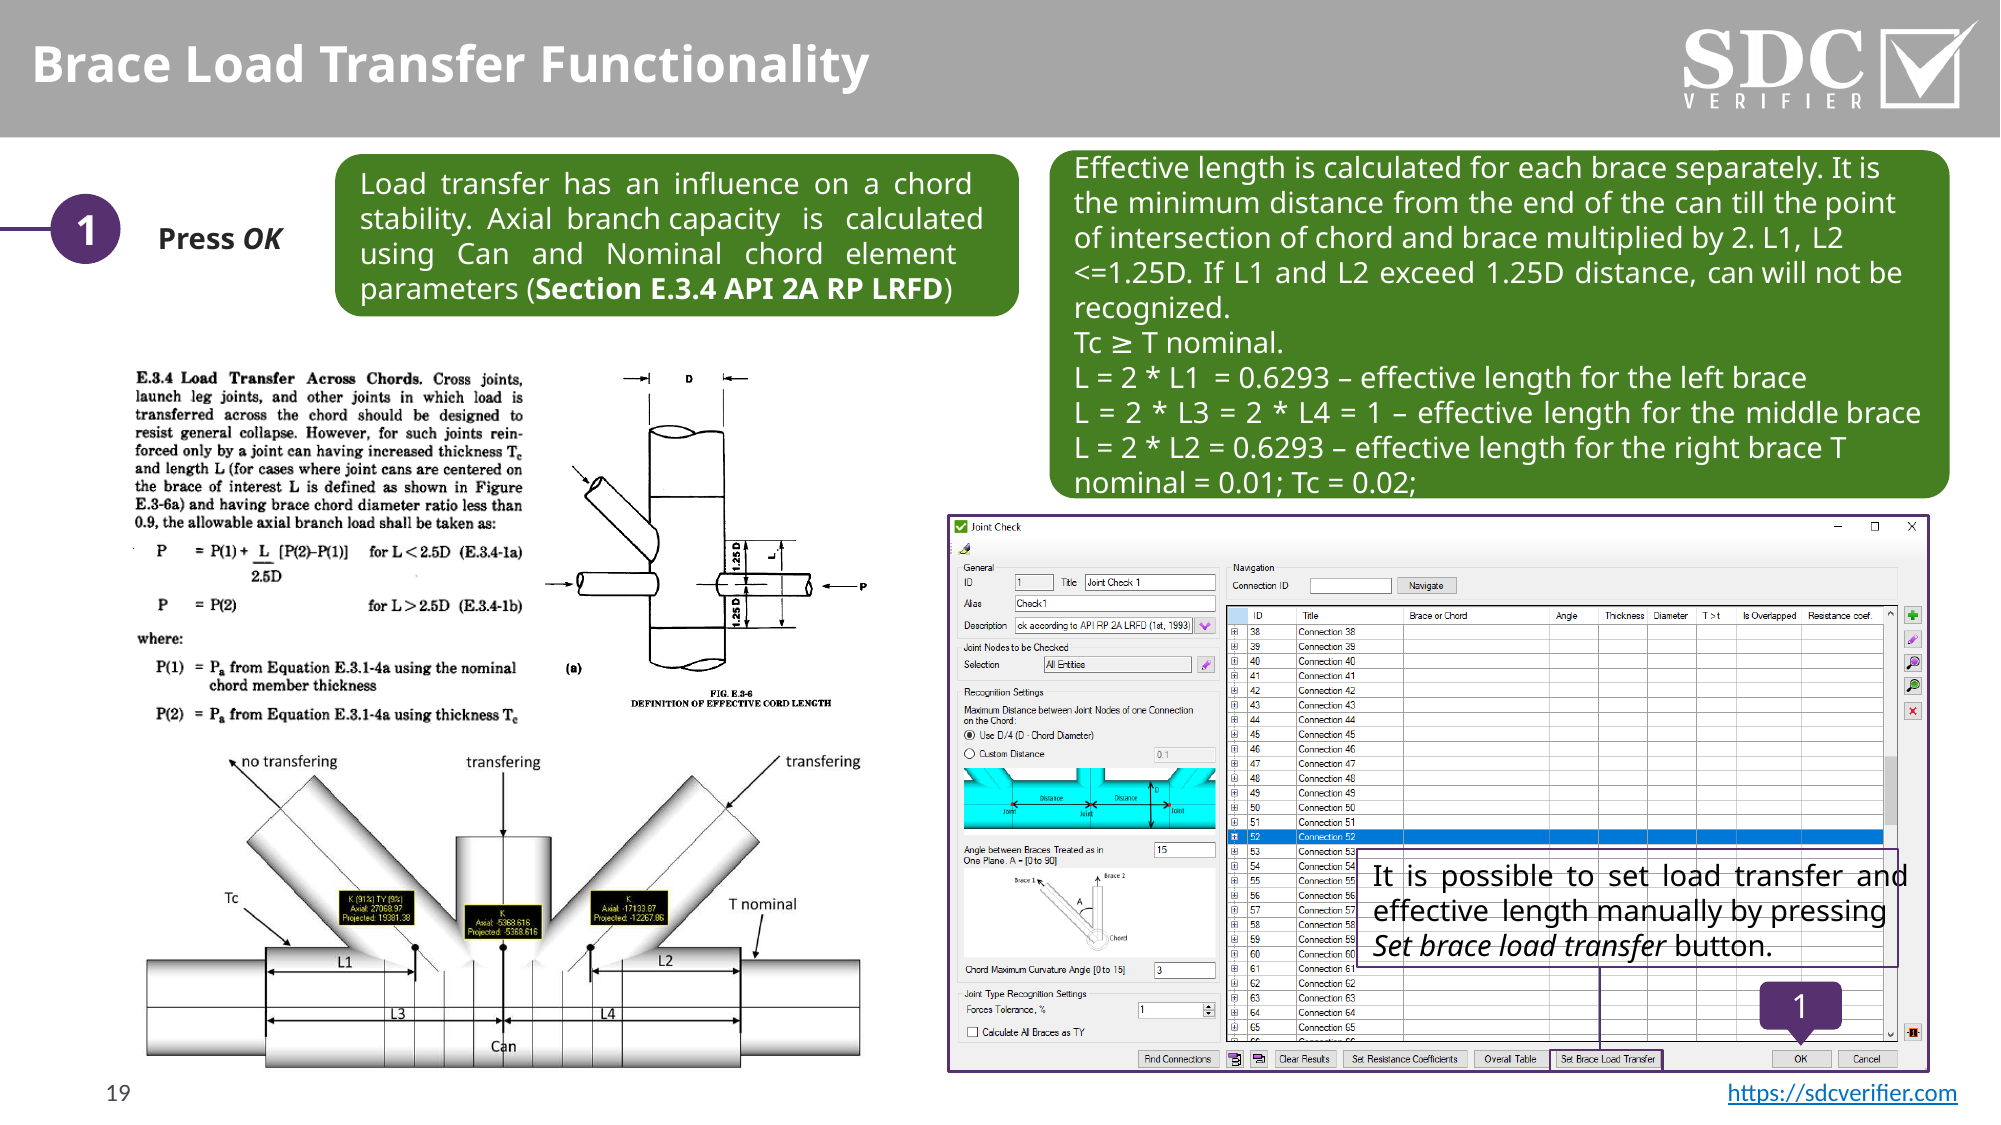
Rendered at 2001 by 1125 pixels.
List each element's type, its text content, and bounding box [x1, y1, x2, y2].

title Brace Load Transfer Functionality [16, 24, 1948, 113]
picture [949, 516, 1928, 1071]
slide_number 19 [1, 1061, 146, 1122]
picture [132, 749, 873, 1072]
picture [1644, 0, 2000, 148]
text_box Load transfer has an influence on a chord stability. Axial branch capacity is calculated using Can and Nominal chord element parameters (Section E.3.4 API 2A RP LRFD) [333, 152, 1021, 319]
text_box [1759, 981, 1843, 1046]
text_box Press OK [143, 213, 713, 301]
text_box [0, 193, 121, 265]
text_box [133, 365, 873, 730]
text_box Effective length is calculated for each brace separately. It is the minimum distance from the end of the can till the point of intersection of chord and brace multiplied by 2. L1, L2 <=1.25D. If L1 and L2 exceed 1.25D distance, can will not be recognized. Tc ≥ T nominal. L = 2 * L1 = 0.6293 – effective length for the left brace L = 2 * L3 = 2 * L4 = 1 – effective length for the middle brace L = 2 * L2 = 0.6293 – effective length for the right brace T nominal = 0.01; Tc = 0.02; [1047, 148, 1952, 500]
